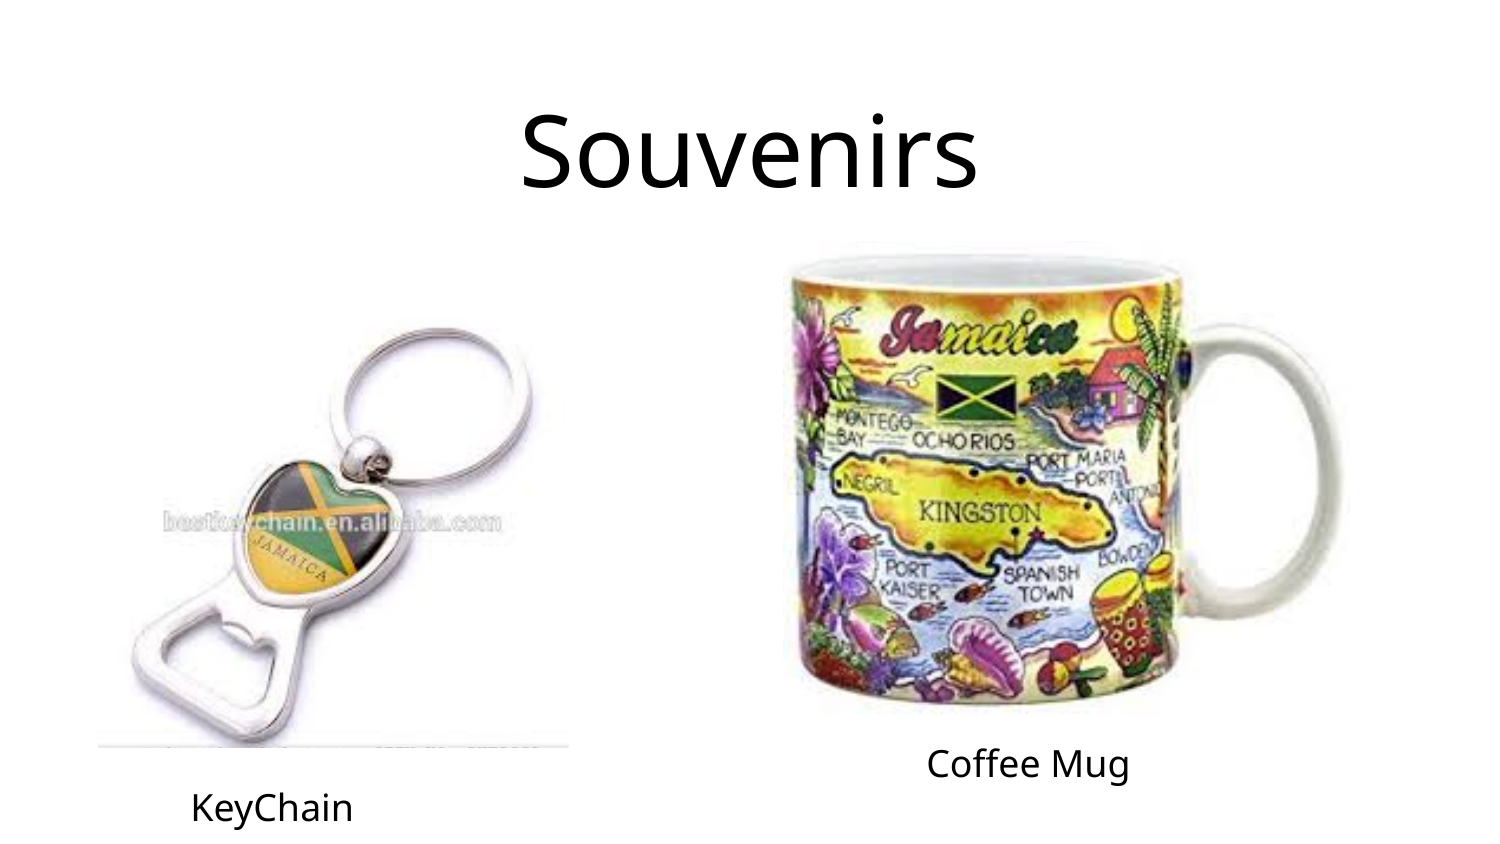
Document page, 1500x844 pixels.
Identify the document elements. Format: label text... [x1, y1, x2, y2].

picture [97, 295, 569, 748]
title Souvenirs [51, 72, 1449, 167]
text_box Coffee Mug [911, 727, 1177, 819]
text_box KeyChain [175, 769, 491, 844]
picture [782, 241, 1351, 719]
